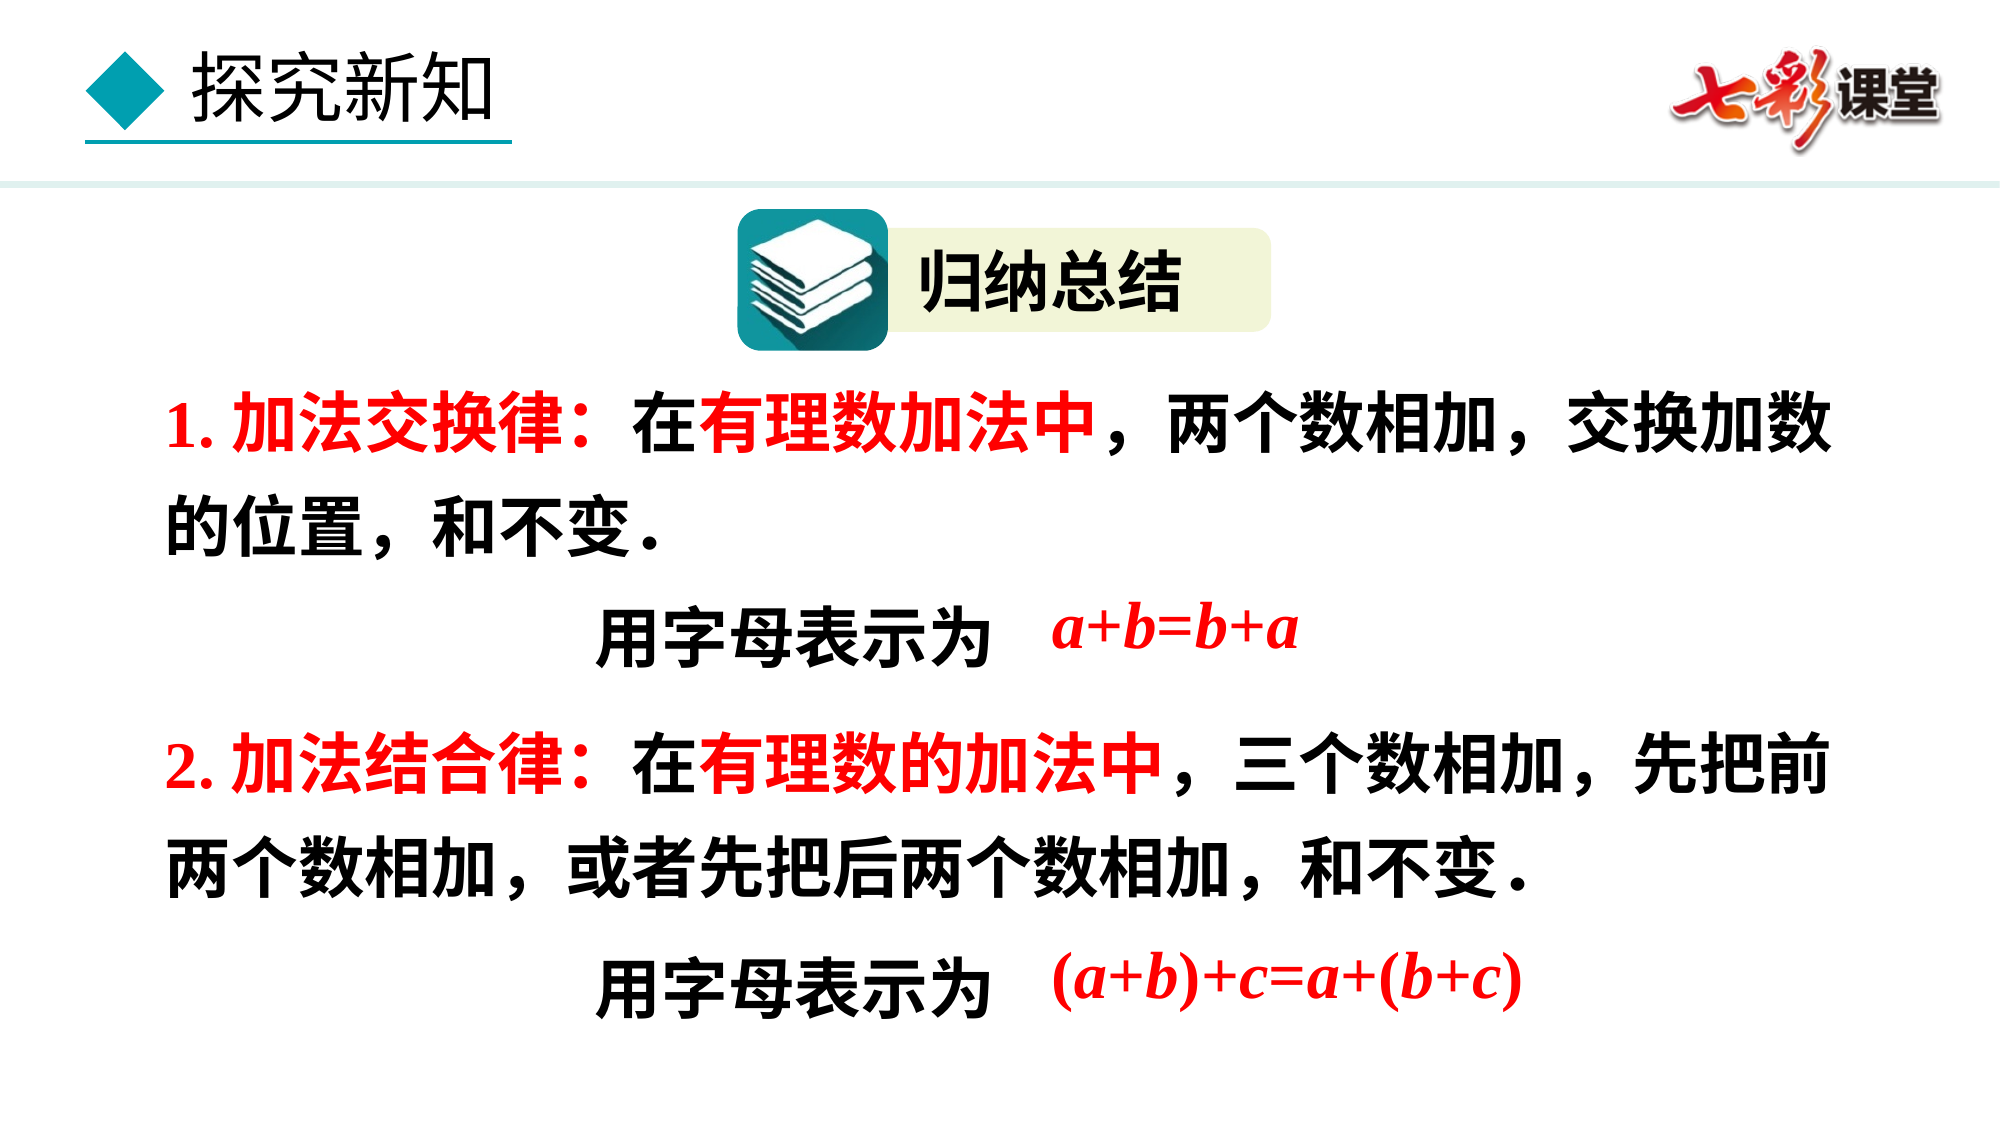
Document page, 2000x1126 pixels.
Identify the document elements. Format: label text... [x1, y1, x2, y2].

text_box 用字母表示为 [574, 896, 1020, 1037]
picture [1666, 42, 1948, 157]
text_box 1.加法交换律：在有理数加法中，两个数相加，交换加数的位置，和不变． [144, 347, 1920, 576]
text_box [737, 208, 1272, 351]
text_box 用字母表示为 [574, 546, 1020, 686]
text_box 2.加法结合律：在有理数的加法中，三个数相加，先把前两个数相加，或者先把后两个数相加，和不变． [144, 687, 1899, 916]
text_box (a+b)+c=a+(b+c) [1031, 921, 1549, 1022]
text_box a+b=b+a [1031, 576, 1334, 672]
